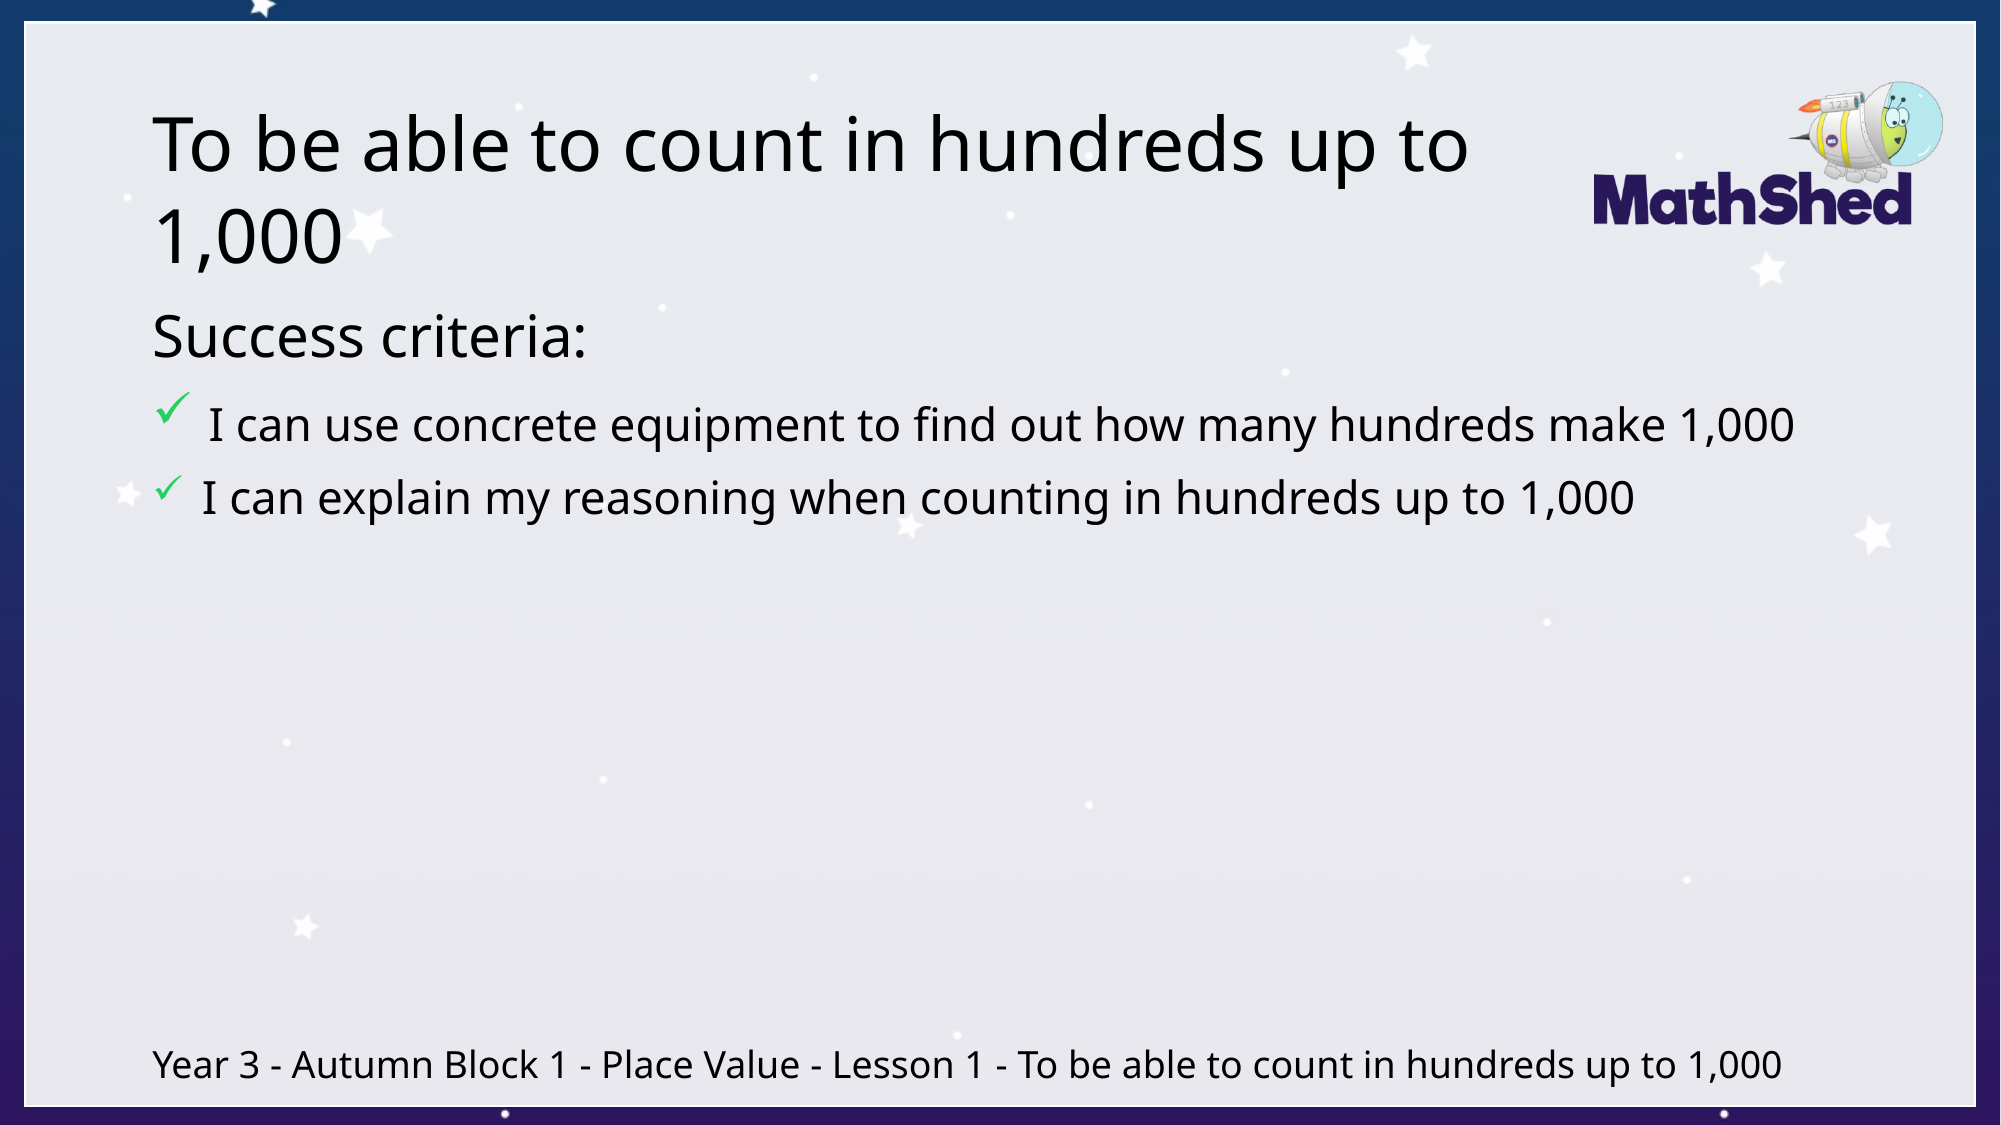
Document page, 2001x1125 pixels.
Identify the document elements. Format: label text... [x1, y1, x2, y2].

picture [0, 0, 2001, 1125]
title To be able to count in hundreds up to 1,000 [137, 81, 1578, 299]
footer Year 3 - Autumn Block 1 - Place Value - Lesson 1 - To be able to count in hundreds up to 1,000 [137, 1033, 1863, 1093]
list Success criteria: I can use concrete equipment to find out how many hundreds make 1,000 I can explain my reasoning when counting in hundreds up to 1,000 [137, 299, 1863, 1014]
